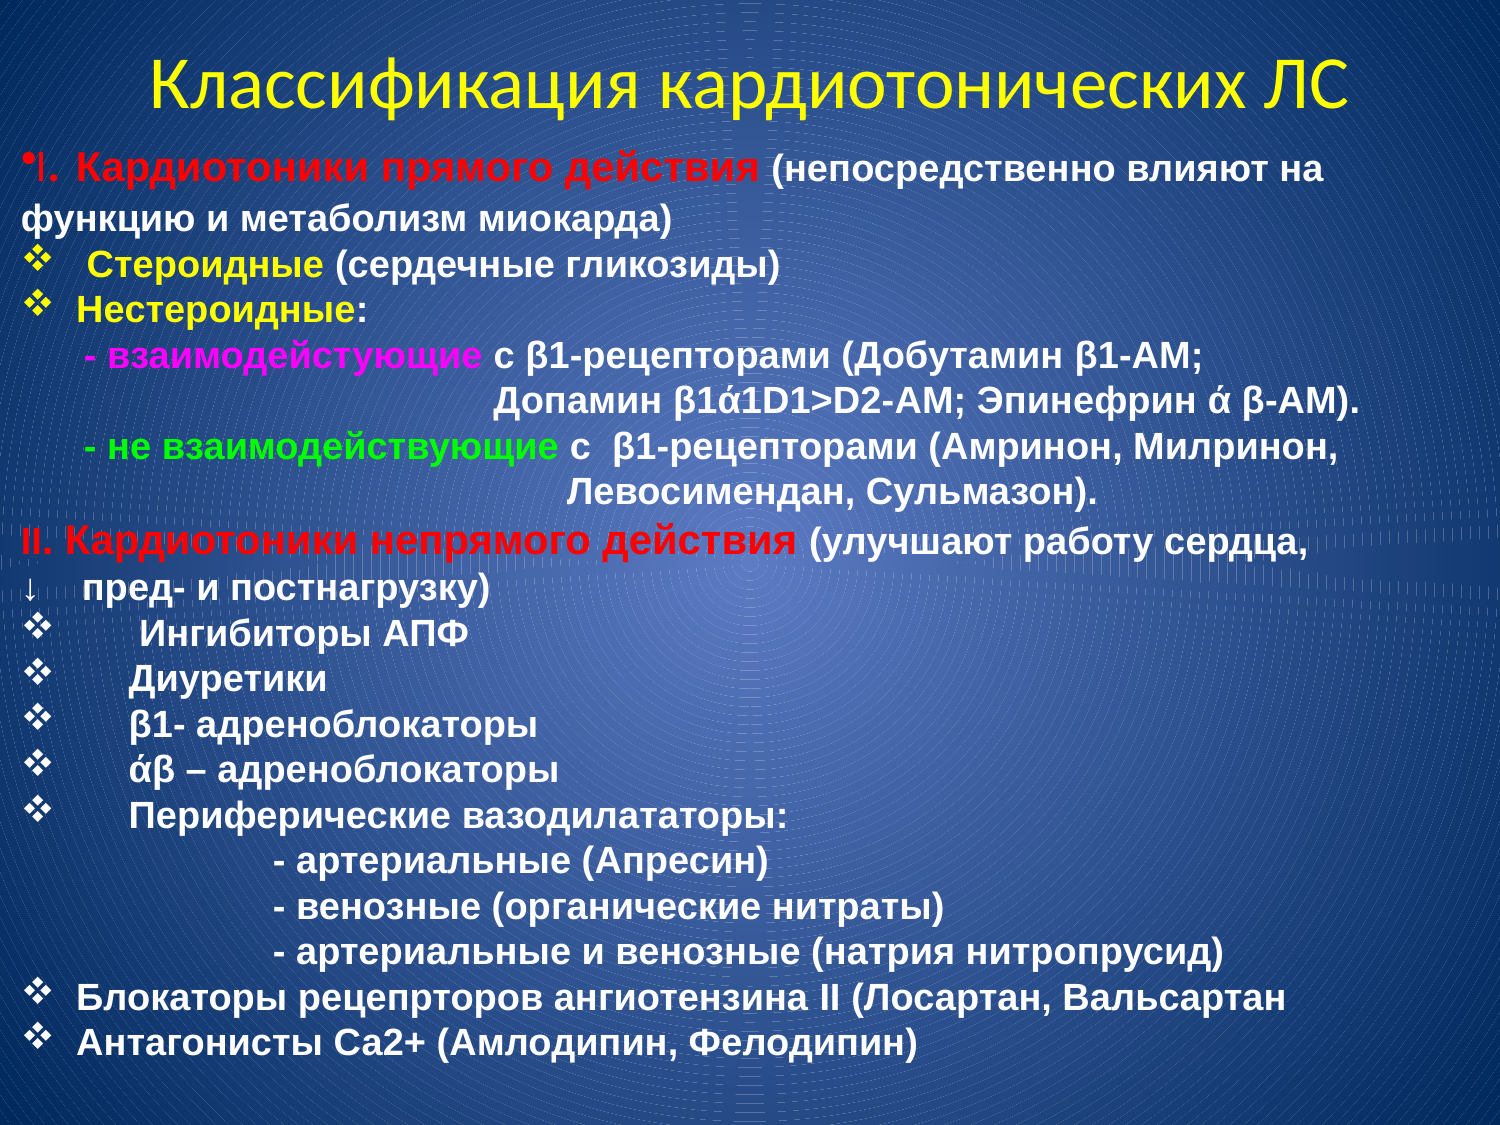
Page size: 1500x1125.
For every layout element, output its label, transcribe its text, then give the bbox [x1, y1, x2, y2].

list I. Кардиотоники прямого действия (непосредственно влияют на функцию и метаболизм миокарда) Стероидные (сердечные гликозиды) Нестероидные: - взаимодейстующие с β1-рецепторами (Добутамин β1-АМ; Допамин β1ά1D1>D2-АМ; Эпинефрин ά β-АМ). - не взаимодействующие с β1-рецепторами (Амринон, Милринон, Левосимендан, Сульмазон). II. Кардиотоники непрямого действия (улучшают работу сердца, ↓ пред- и постнагрузку) Ингибиторы АПФ Диуретики β1- адреноблокаторы άβ – адреноблокаторы Периферические вазодилататоры: - артериальные (Апресин) - венозные (органические нитраты) - артериальные и венозные (натрия нитропрусид) Блокаторы рецепрторов ангиотензина II (Лосартан, Вальсартан Антагонисты Са2+ (Амлодипин, Фелодипин) [5, 113, 1483, 1083]
title Классификация кардиотонических ЛС [75, 19, 1425, 113]
